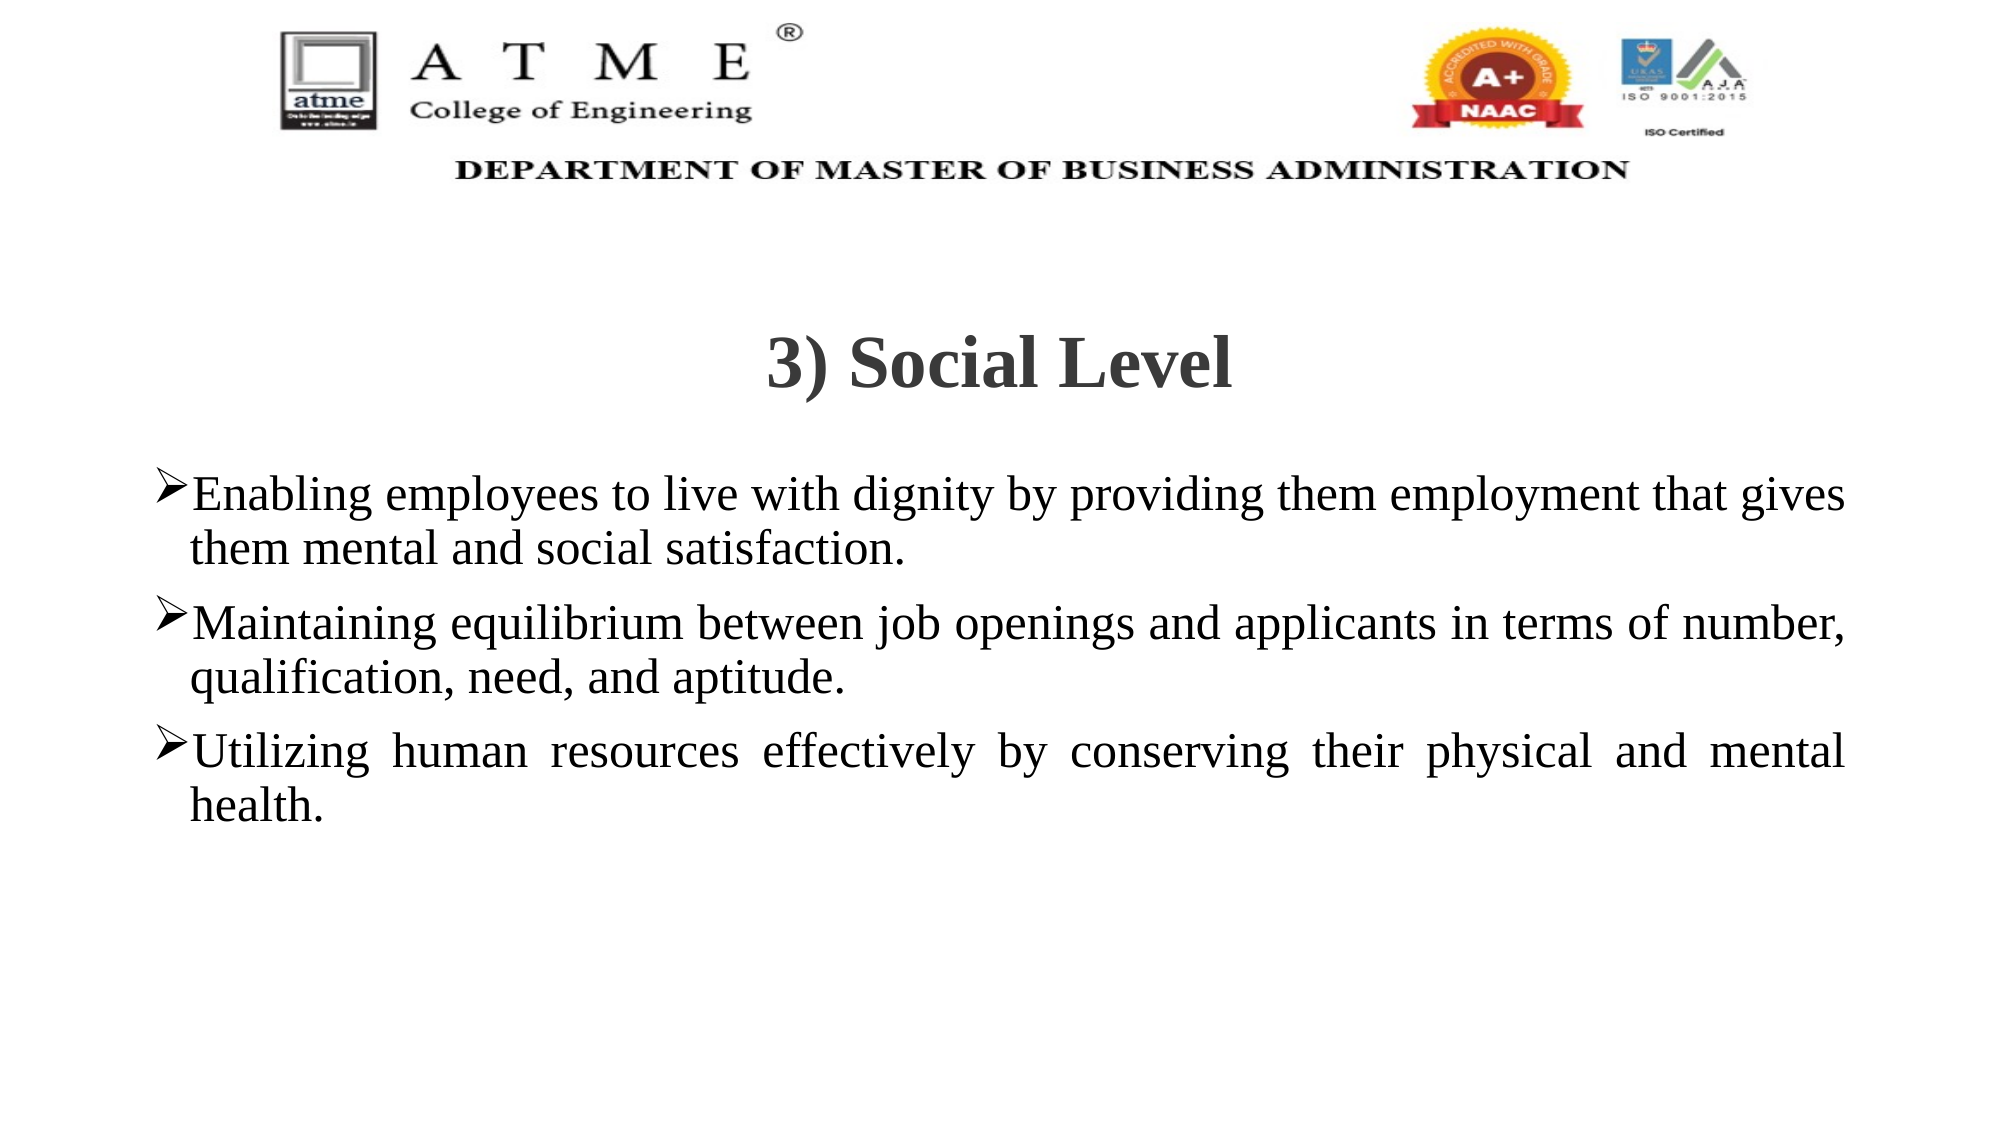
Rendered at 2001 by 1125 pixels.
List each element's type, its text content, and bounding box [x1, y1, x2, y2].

title 3) Social Level [137, 59, 1863, 459]
list Enabling employees to live with dignity by providing them employment that gives them mental and social satisfaction. Maintaining equilibrium between job openings and applicants in terms of number, qualification, need, and aptitude. Utilizing human resources effectively by conserving their physical and mental health. [137, 459, 1863, 1014]
picture [272, 22, 1802, 59]
